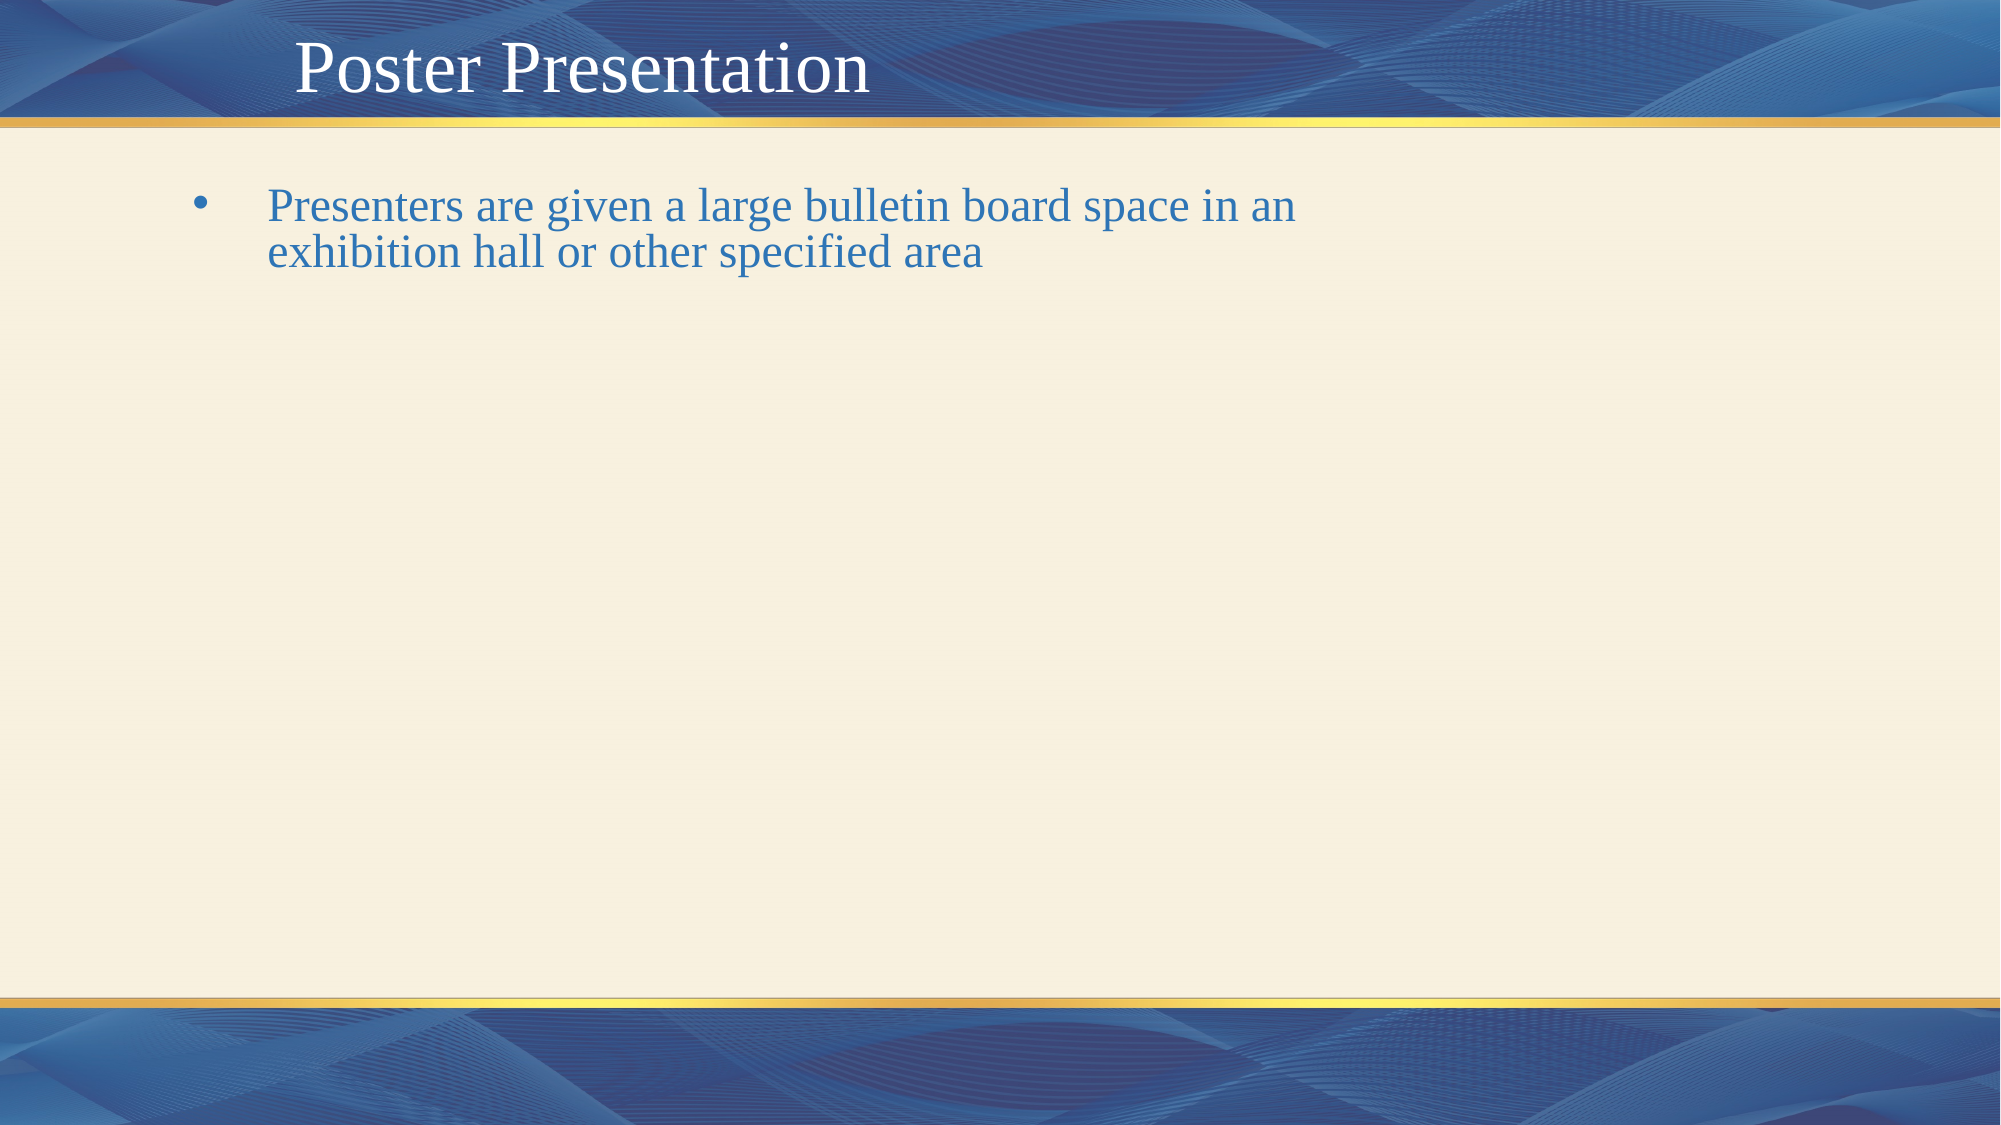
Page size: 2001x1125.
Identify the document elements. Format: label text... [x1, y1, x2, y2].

picture [0, 0, 2001, 1125]
title Poster Presentation [279, 0, 1630, 138]
list Presenters are given a large bulletin board space in an exhibition hall or other specified area [166, 177, 1517, 928]
